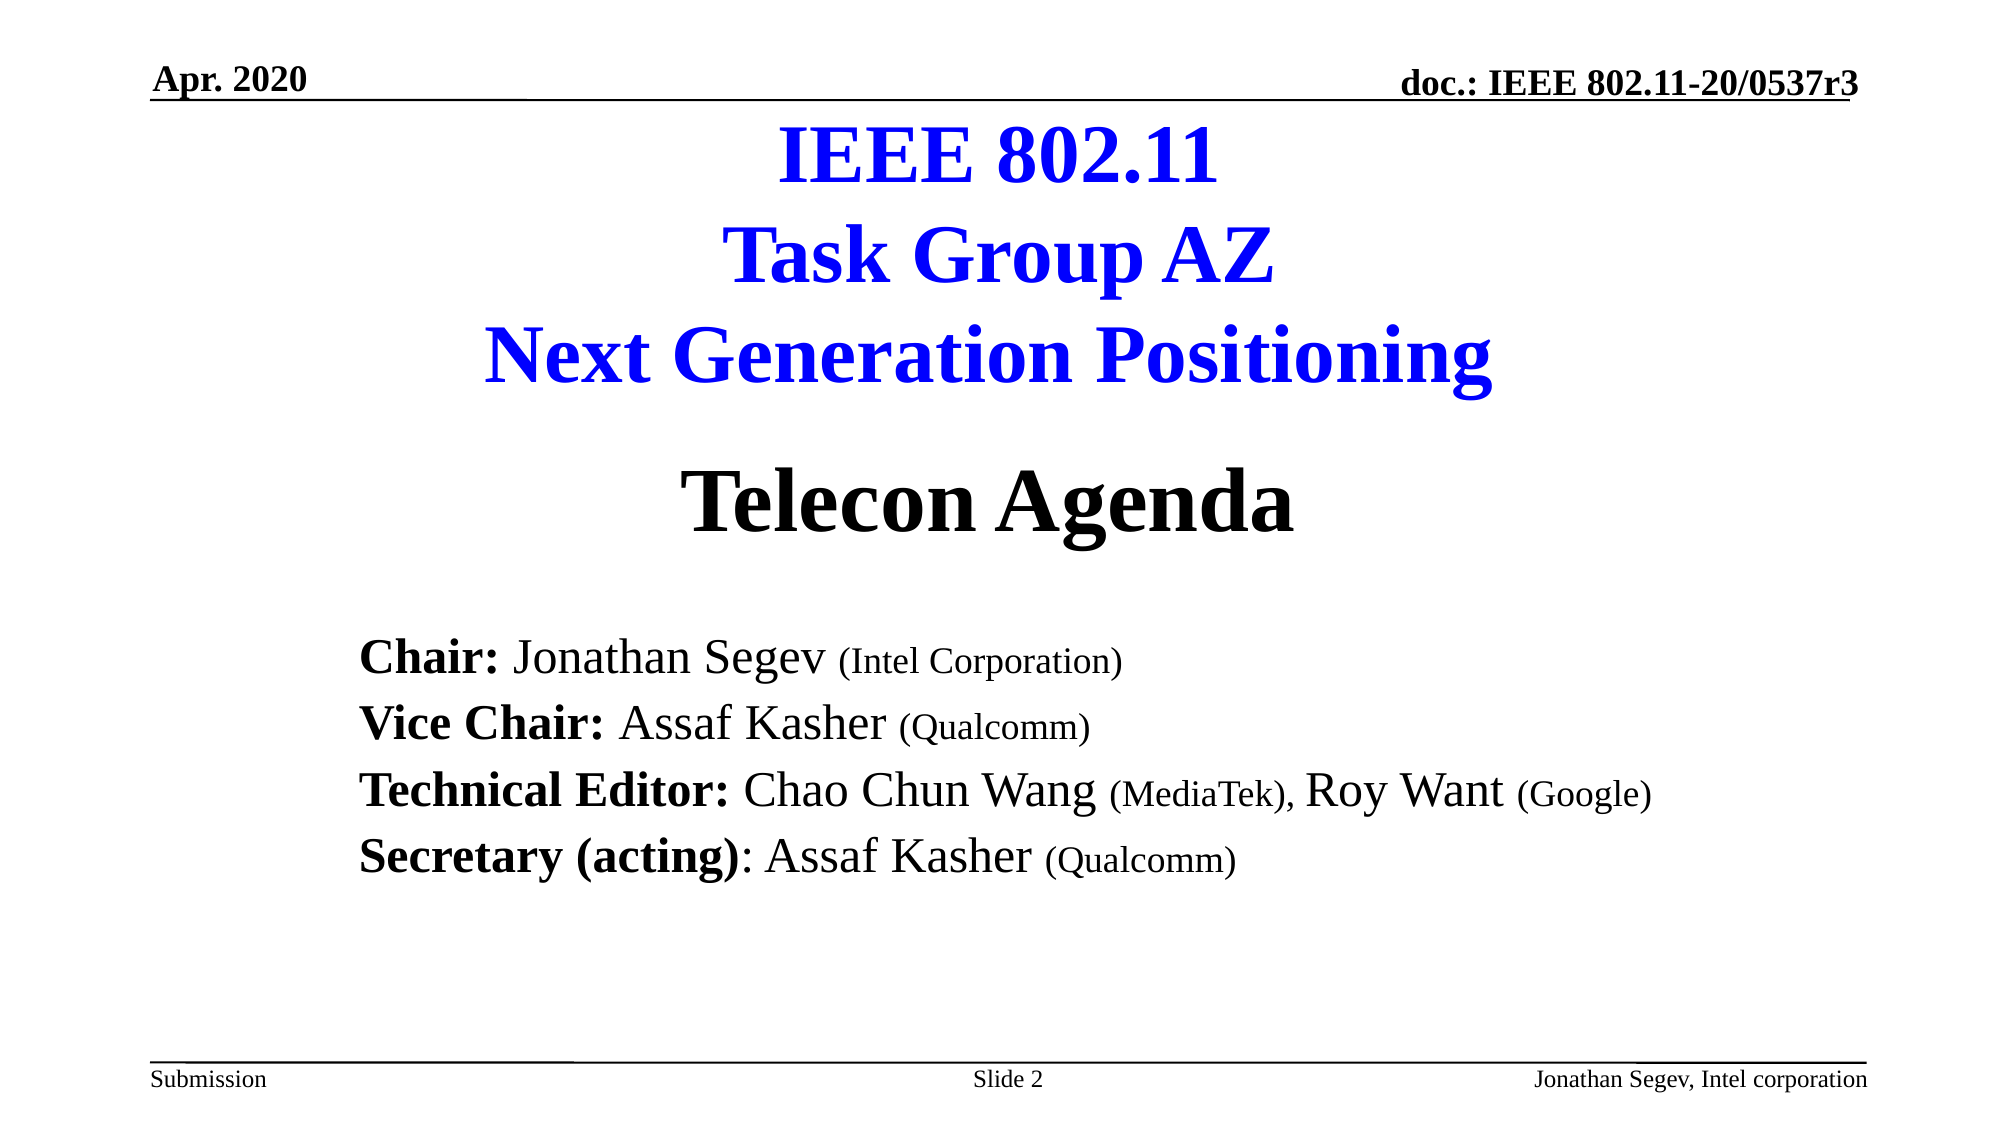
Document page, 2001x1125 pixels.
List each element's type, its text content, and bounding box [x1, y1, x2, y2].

title IEEE 802.11 Task Group AZ Next Generation Positioning [149, 112, 1850, 386]
list Telecon Agenda Chair: Jonathan Segev (Intel Corporation) Vice Chair: Assaf Kasher (Qualcomm) Technical Editor: Chao Chun Wang (MediaTek), Roy Want (Google) Secretary (acting): Assaf Kasher (Qualcomm) [149, 444, 1850, 1000]
footer Jonathan Segev, Intel corporation [1171, 1061, 1869, 1093]
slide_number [152, 54, 563, 100]
slide_number Slide 2 [950, 1061, 1067, 1123]
